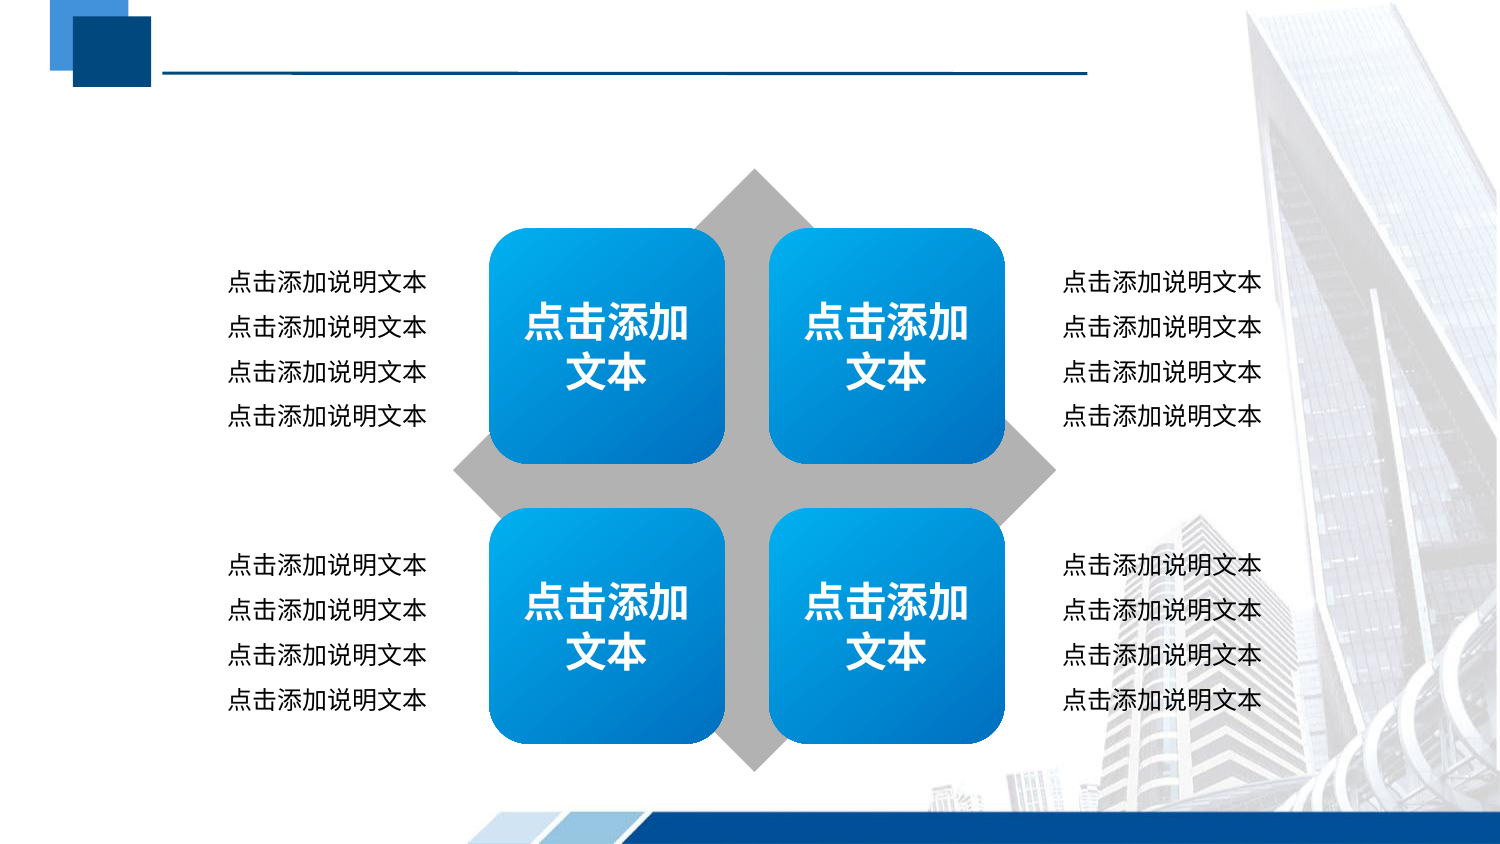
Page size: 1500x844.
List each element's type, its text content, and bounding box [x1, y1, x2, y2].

text_box 点击添加说明文本 点击添加说明文本 点击添加说明文本 点击添加说明文本 [212, 527, 443, 722]
text_box 点击添加说明文本 点击添加说明文本 点击添加说明文本 点击添加说明文本 [1047, 527, 1278, 722]
text_box 点击添加 文本 [767, 226, 1007, 466]
text_box 点击添加 文本 [487, 506, 727, 746]
text_box [450, 166, 1059, 774]
text_box 点击添加 文本 [767, 506, 1007, 746]
picture [0, 0, 1500, 844]
text_box 点击添加说明文本 点击添加说明文本 点击添加说明文本 点击添加说明文本 [212, 243, 443, 439]
text_box 点击添加说明文本 点击添加说明文本 点击添加说明文本 点击添加说明文本 [1047, 243, 1278, 439]
text_box 点击添加 文本 [487, 226, 727, 466]
